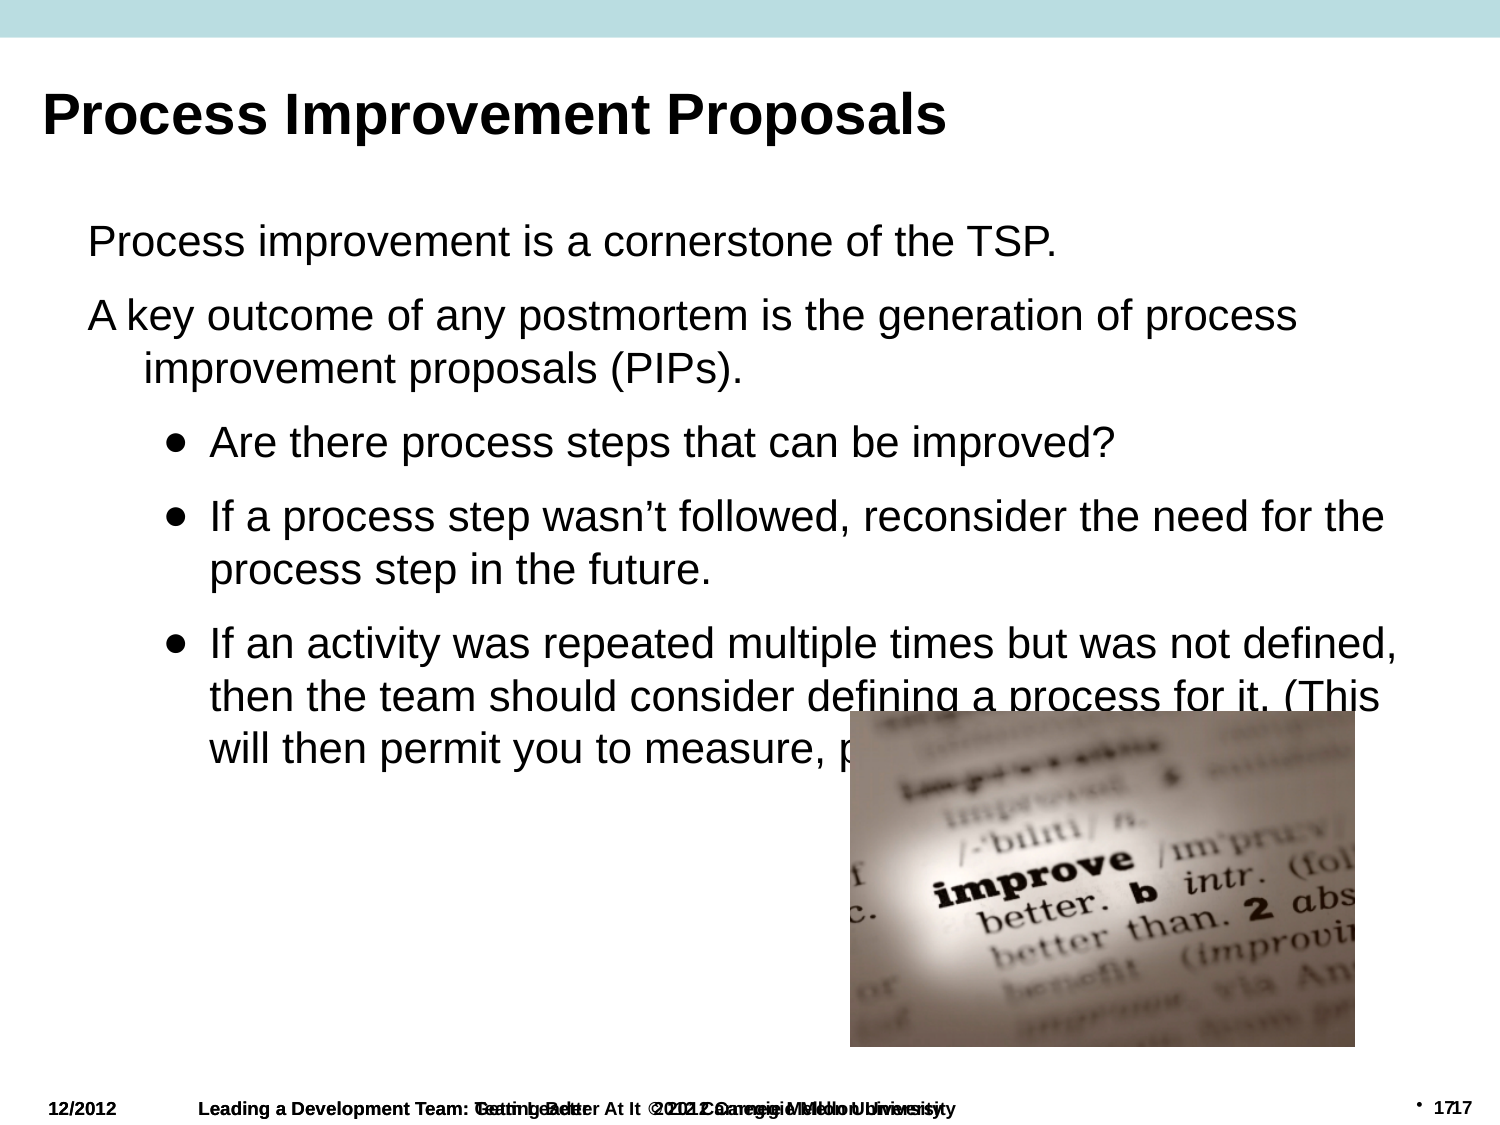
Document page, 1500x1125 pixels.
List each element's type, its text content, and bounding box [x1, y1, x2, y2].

list Process improvement is a cornerstone of the TSP. A key outcome of any postmortem is the generation of process improvement proposals (PIPs). Are there process steps that can be improved? If a process step wasn’t followed, reconsider the need for the process step in the future. If an activity was repeated multiple times but was not defined, then the team should consider defining a process for it. (This will then permit you to measure, plan, and track your work.) [87, 212, 1439, 680]
picture [850, 711, 1356, 1047]
title Process Improvement Proposals [42, 89, 1438, 146]
